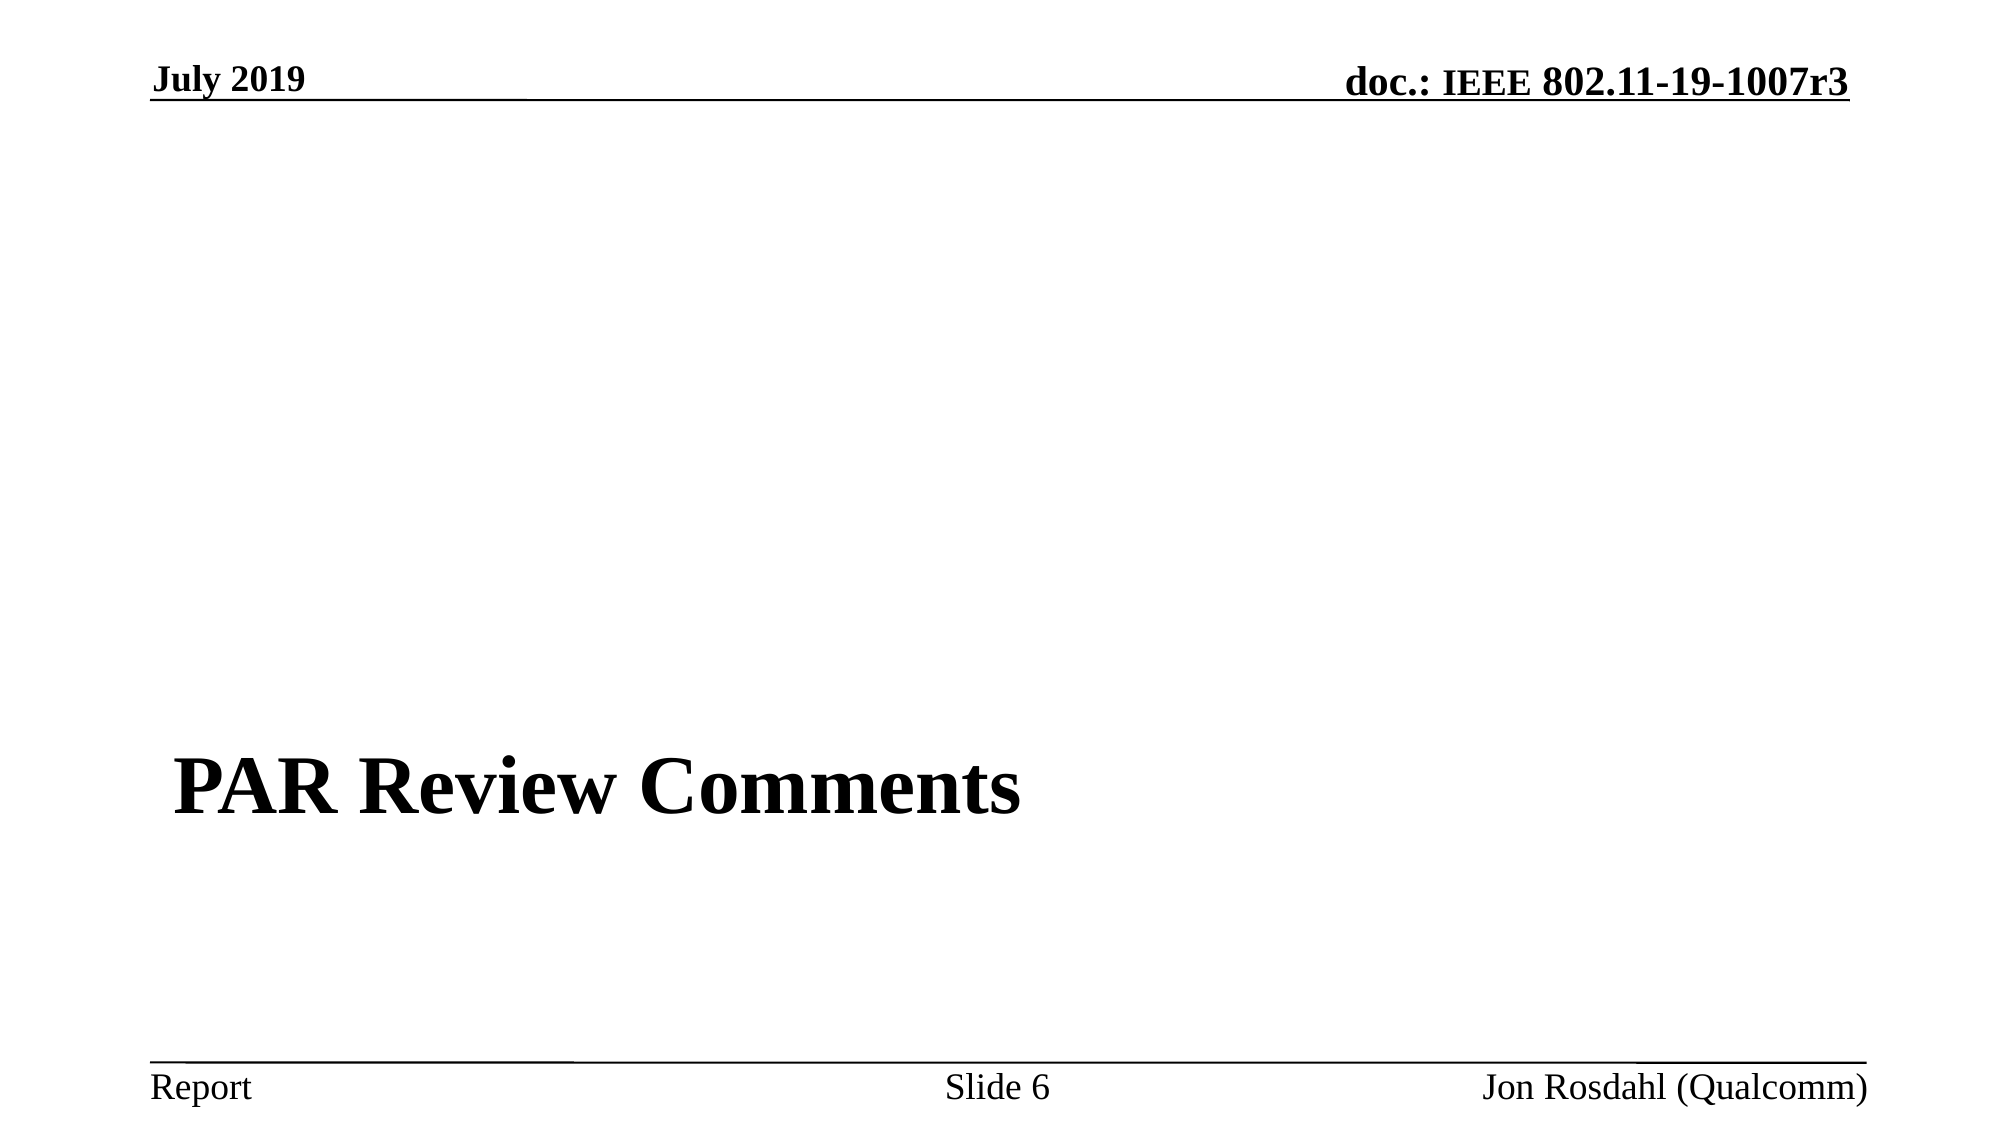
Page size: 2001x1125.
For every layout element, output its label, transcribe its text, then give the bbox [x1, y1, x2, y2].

title Par Review Comments [157, 722, 1859, 947]
footer Jon Rosdahl (Qualcomm) [1424, 1061, 1869, 1108]
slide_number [152, 49, 434, 100]
slide_number Slide 6 [928, 1061, 1067, 1123]
